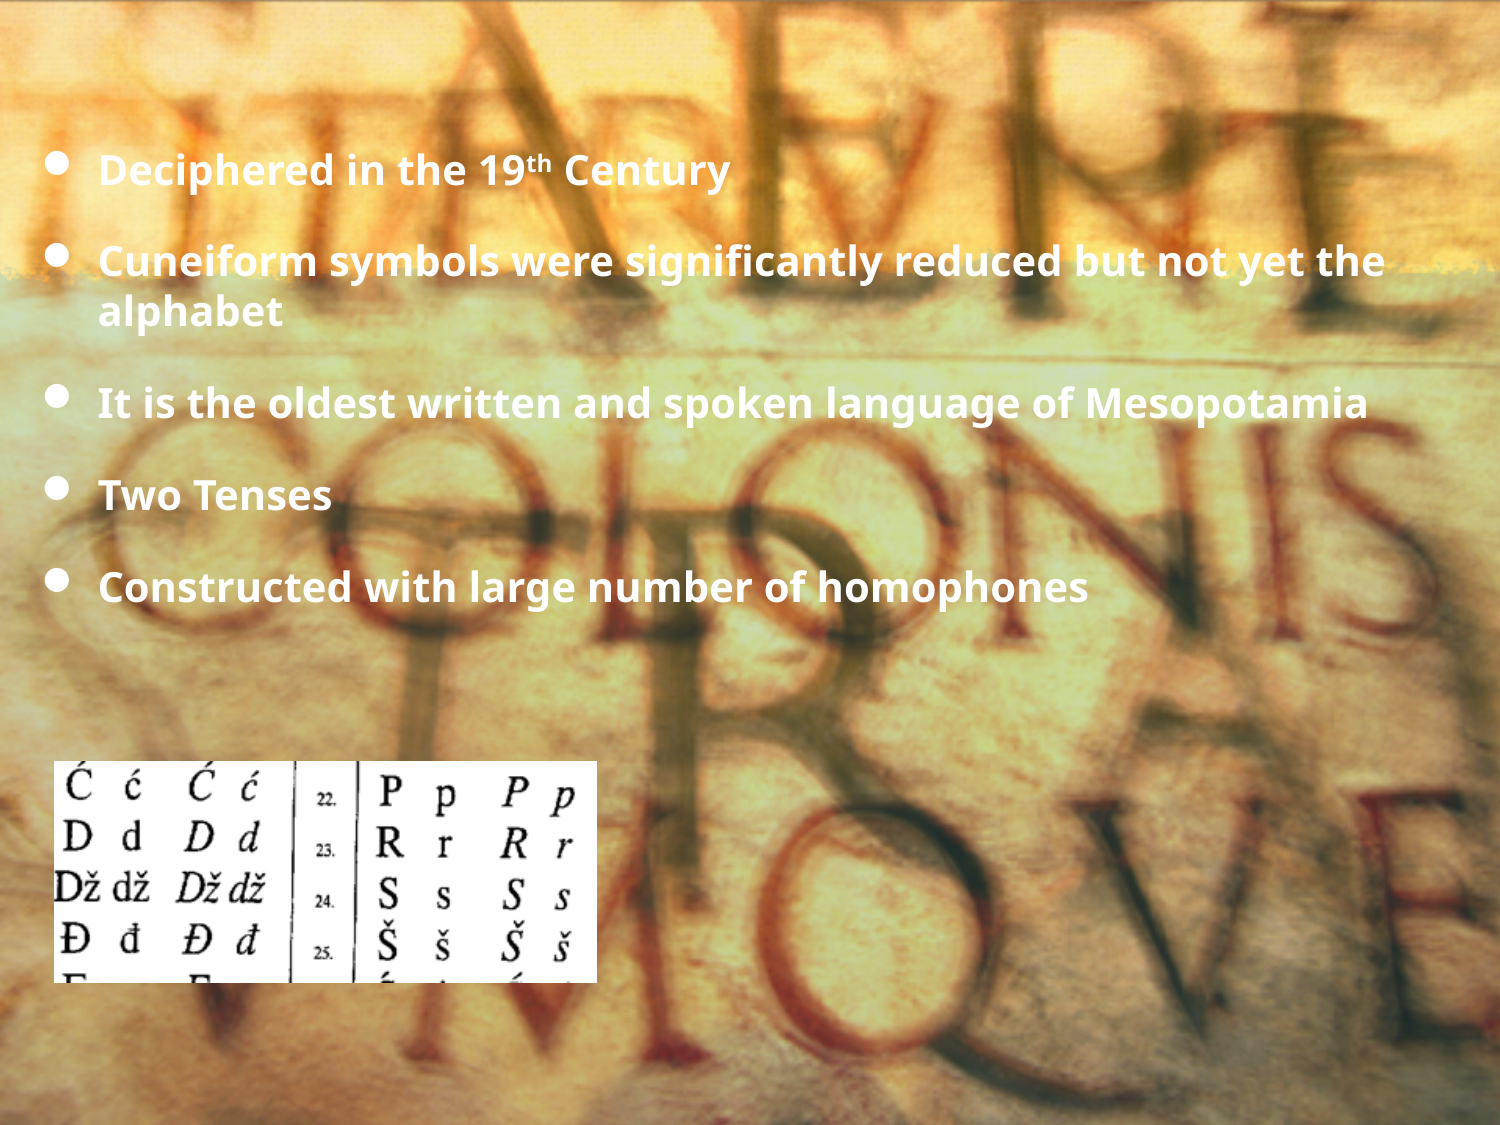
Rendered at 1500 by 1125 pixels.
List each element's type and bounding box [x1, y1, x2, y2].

list [0, 0, 1500, 1125]
picture [54, 760, 598, 984]
